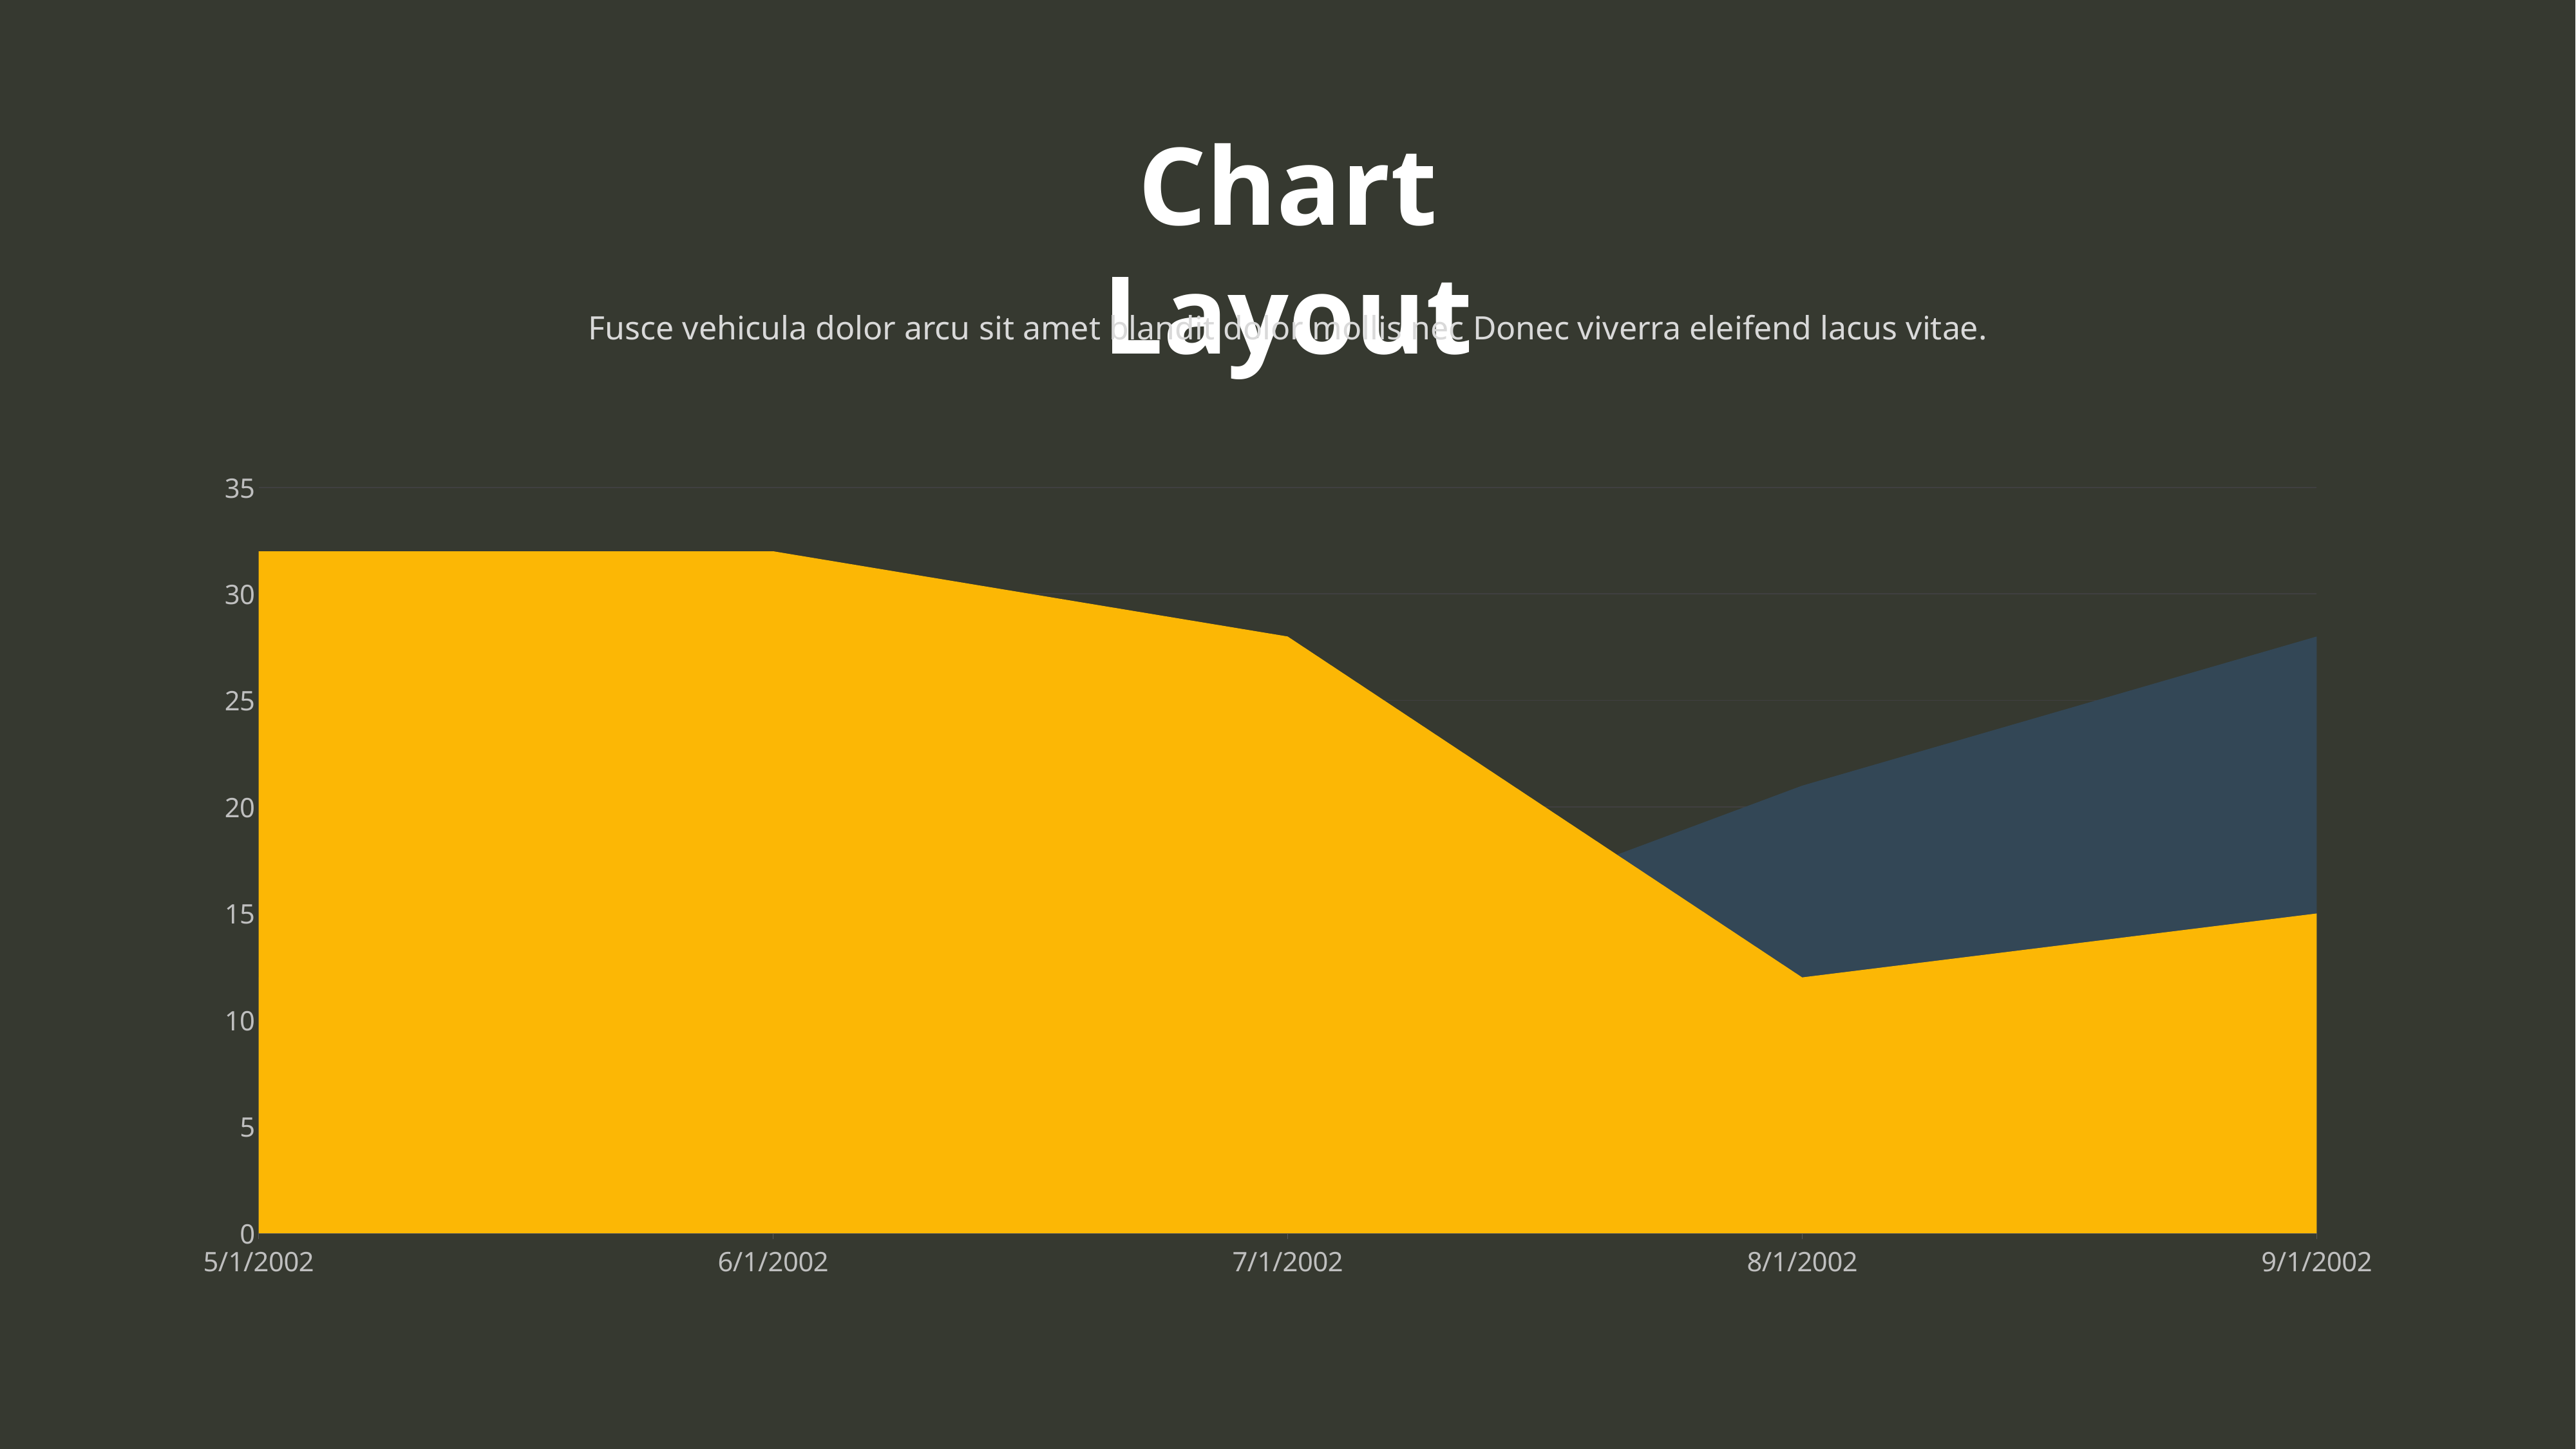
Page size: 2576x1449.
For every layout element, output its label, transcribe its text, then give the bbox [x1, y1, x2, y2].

text_box Chart Layout [943, 351, 1633, 381]
text_box Fusce vehicula dolor arcu sit amet blandit dolor mollis nec Donec viverra eleifend lacus vitae. [484, 283, 2092, 351]
chart [158, 451, 2418, 1297]
text_box Chart Layout [943, 113, 1633, 283]
